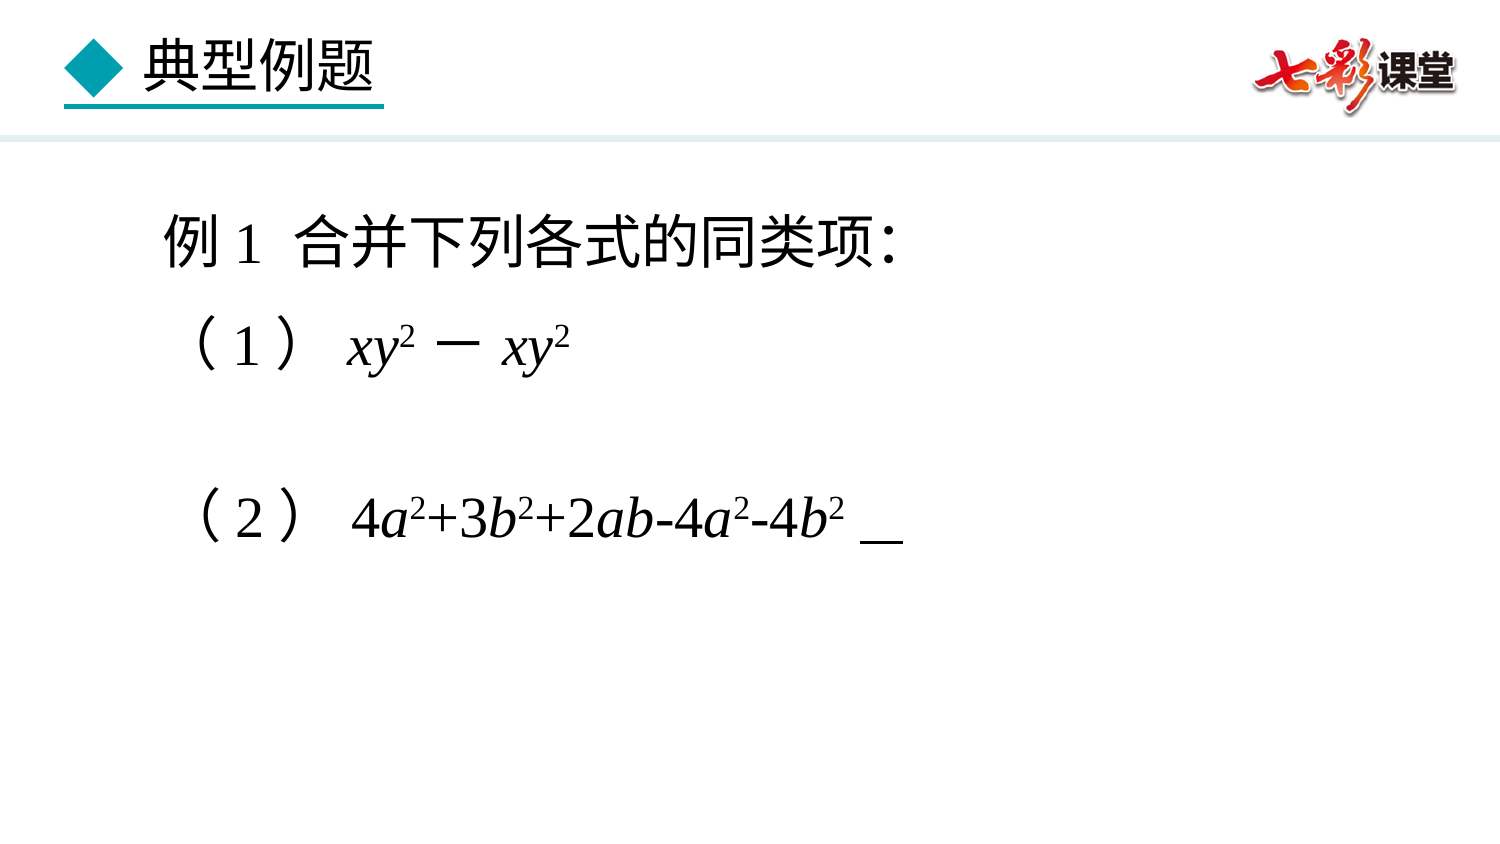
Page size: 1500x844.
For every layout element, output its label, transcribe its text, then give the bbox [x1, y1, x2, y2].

text_box （2）4a2+3b2+2ab-4a2-4b2 [148, 436, 1047, 557]
text_box 例1 合并下列各式的同类项： [147, 197, 1402, 283]
picture [1249, 32, 1461, 118]
